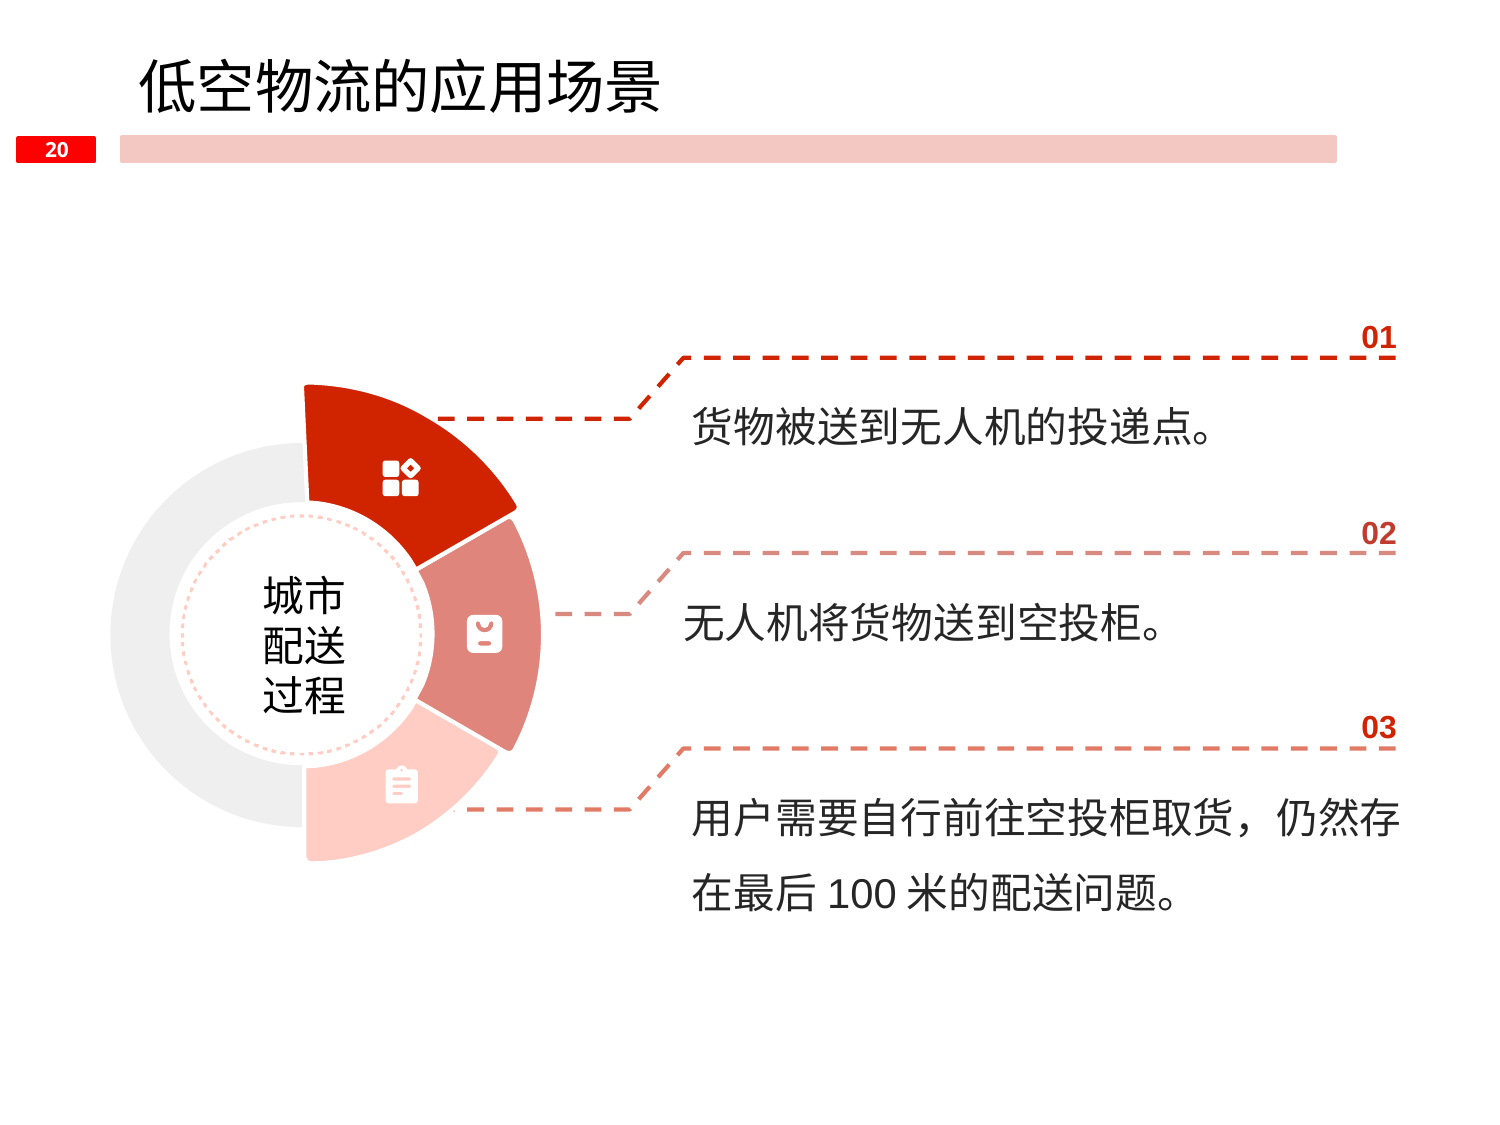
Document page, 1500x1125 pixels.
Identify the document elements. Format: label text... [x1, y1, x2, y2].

text_box [110, 442, 305, 828]
text_box [221, 723, 228, 730]
text_box [197, 570, 203, 577]
text_box [382, 458, 421, 497]
text_box [221, 541, 228, 548]
text_box [412, 516, 546, 755]
text_box [383, 548, 389, 555]
text_box 01 [670, 315, 1397, 357]
text_box [466, 614, 503, 653]
text_box [228, 729, 235, 735]
text_box [383, 716, 389, 723]
text_box 低空物流的应用场景 [123, 42, 958, 128]
text_box [400, 570, 406, 577]
text_box [457, 747, 1407, 812]
text_box [437, 357, 1407, 421]
text_box [395, 702, 401, 709]
text_box [389, 555, 396, 561]
text_box [544, 552, 1407, 617]
text_box [202, 702, 208, 709]
text_box [376, 541, 383, 548]
text_box [202, 561, 208, 569]
text_box [395, 561, 401, 569]
text_box 货物被送到无人机的投递点。 [691, 376, 1419, 519]
text_box [385, 765, 418, 804]
text_box [244, 738, 251, 744]
text_box [376, 723, 383, 730]
text_box [214, 548, 221, 555]
text_box [17, 129, 97, 189]
text_box [302, 701, 502, 866]
text_box 02 [670, 510, 1397, 553]
text_box [400, 694, 406, 701]
text_box 城市配送过程 [235, 561, 374, 727]
text_box 03 [670, 705, 1397, 747]
text_box [236, 530, 243, 537]
text_box [299, 380, 521, 572]
text_box 用户需要自行前往空投柜取货，仍然存在最后100米的配送问题。 [691, 766, 1408, 909]
text_box [361, 530, 367, 537]
text_box [389, 710, 396, 716]
text_box [214, 716, 221, 723]
text_box 无人机将货物送到空投柜。 [683, 571, 1397, 705]
text_box [197, 694, 203, 701]
